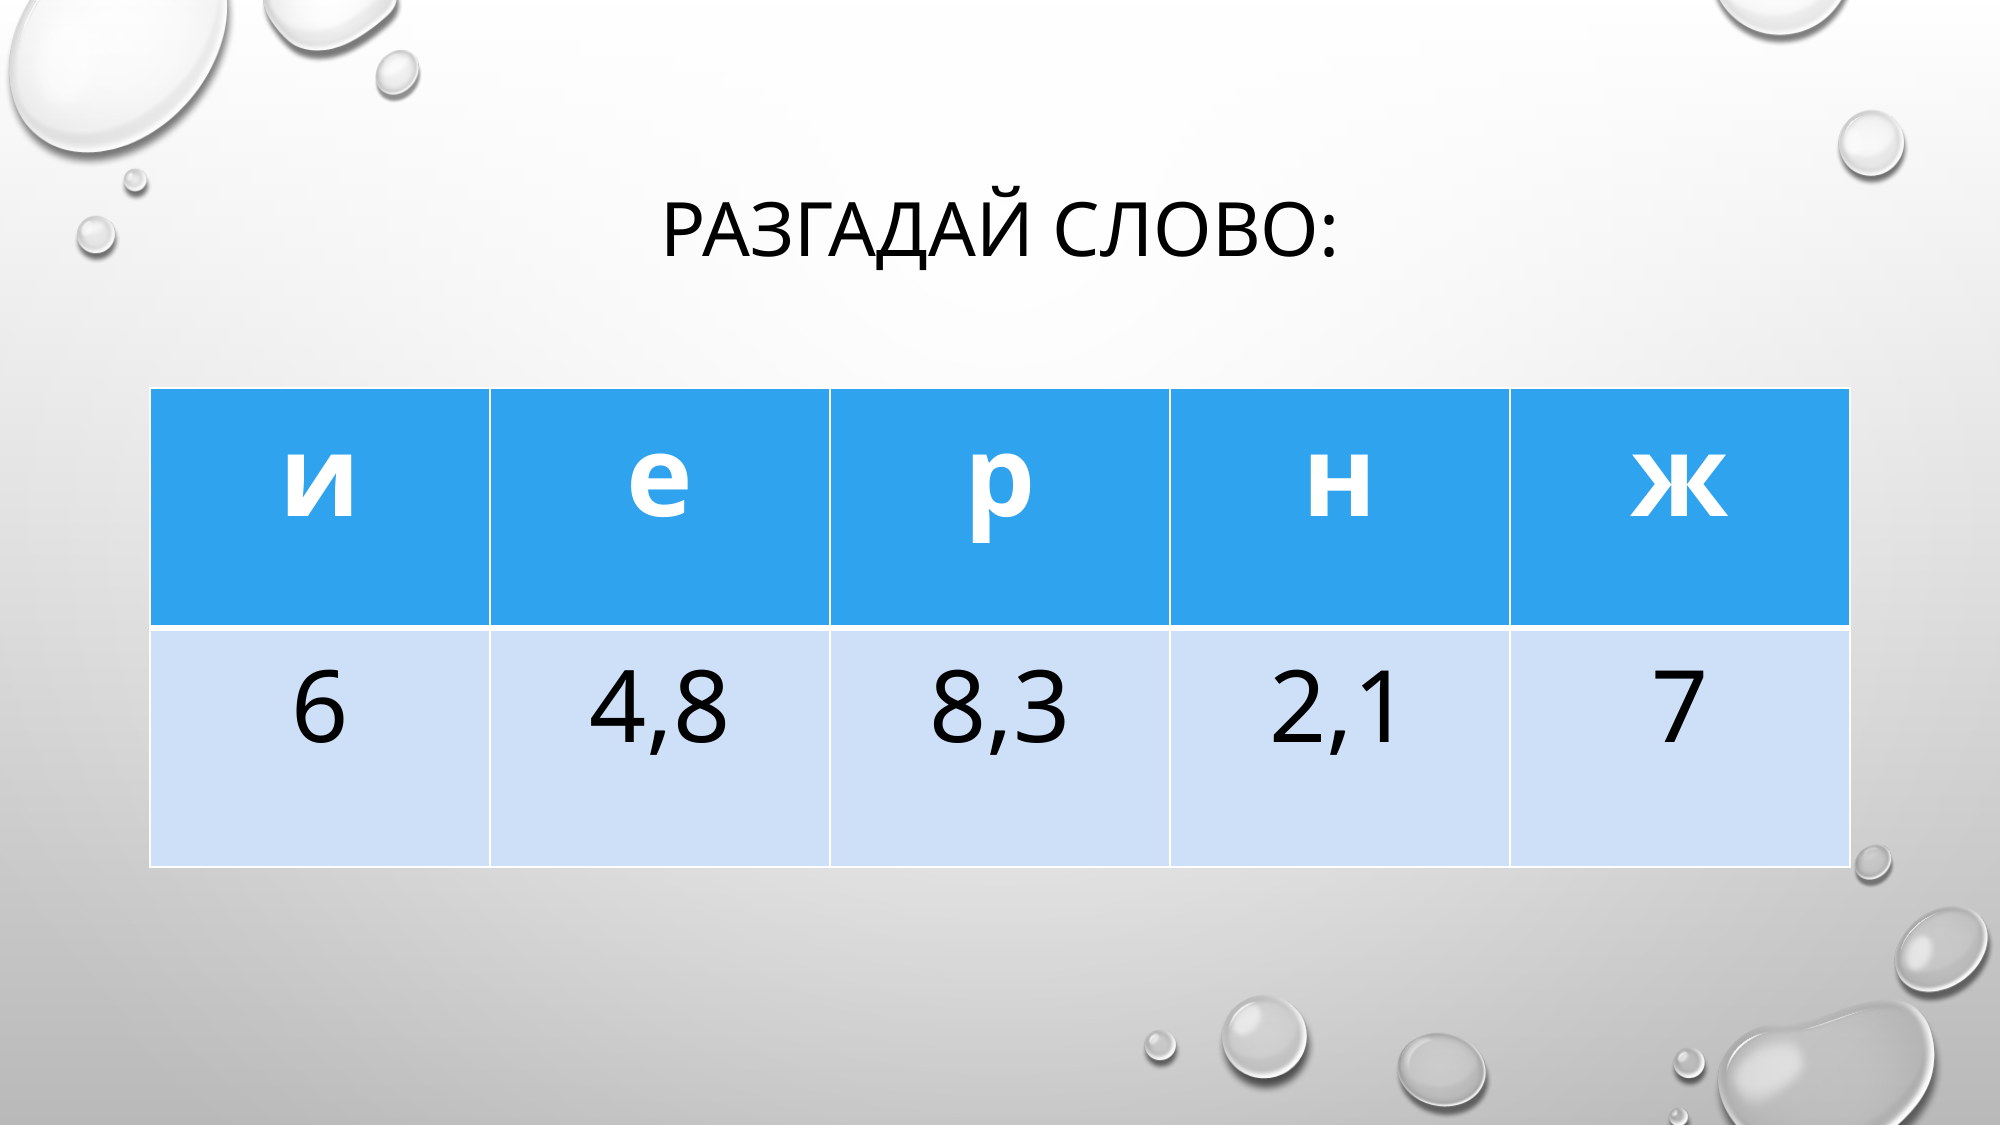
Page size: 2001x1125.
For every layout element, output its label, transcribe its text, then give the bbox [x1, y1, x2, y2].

table_cell 6 [151, 631, 489, 866]
table_header р [831, 389, 1169, 625]
table_cell 8,3 [831, 631, 1169, 866]
table_header е [491, 389, 829, 625]
table_cell 7 [1511, 631, 1849, 866]
table_cell 4,8 [491, 631, 829, 866]
picture [0, 0, 2000, 1125]
table_header н [1171, 389, 1509, 625]
table_header ж [1511, 389, 1849, 625]
title Разгадай слово: [149, 101, 1851, 364]
table_cell 2,1 [1171, 631, 1509, 866]
table_header и [151, 389, 489, 625]
